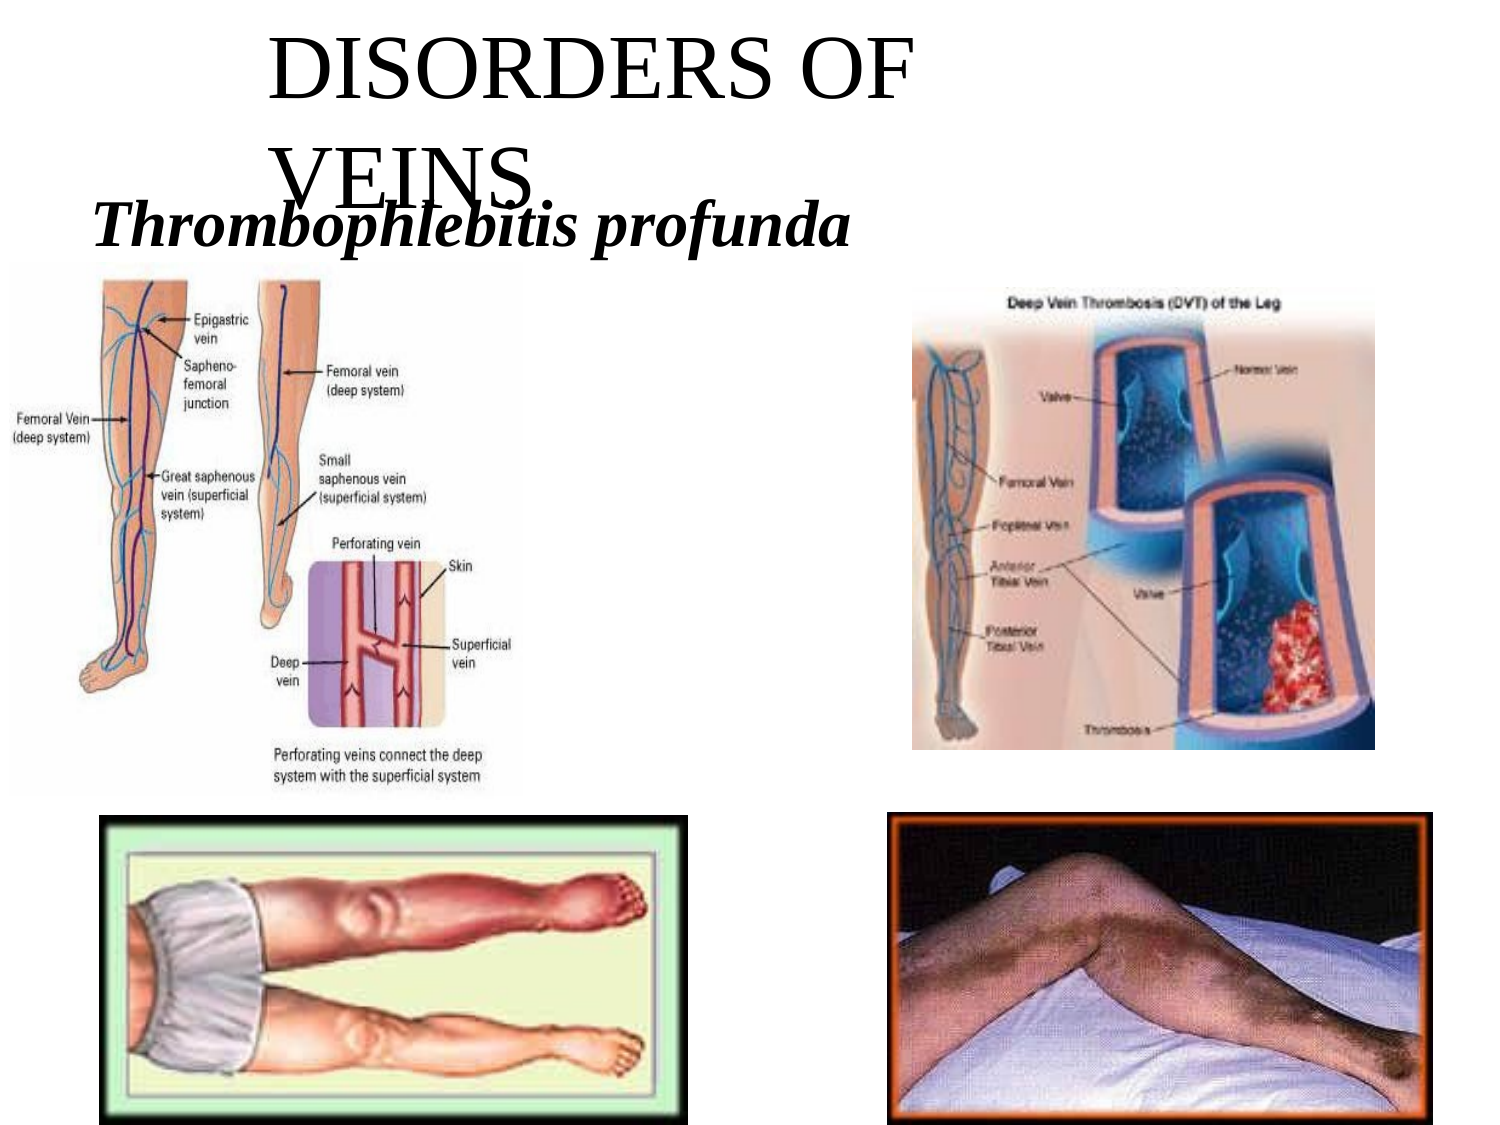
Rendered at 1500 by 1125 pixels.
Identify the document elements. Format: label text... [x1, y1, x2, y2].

title DISORDERS OF VEINS [249, 24, 1176, 216]
picture [9, 262, 523, 801]
picture [887, 812, 1433, 1125]
text_box Thrombophlebitis profunda [87, 178, 854, 261]
picture [912, 287, 1376, 751]
picture [99, 815, 688, 1125]
